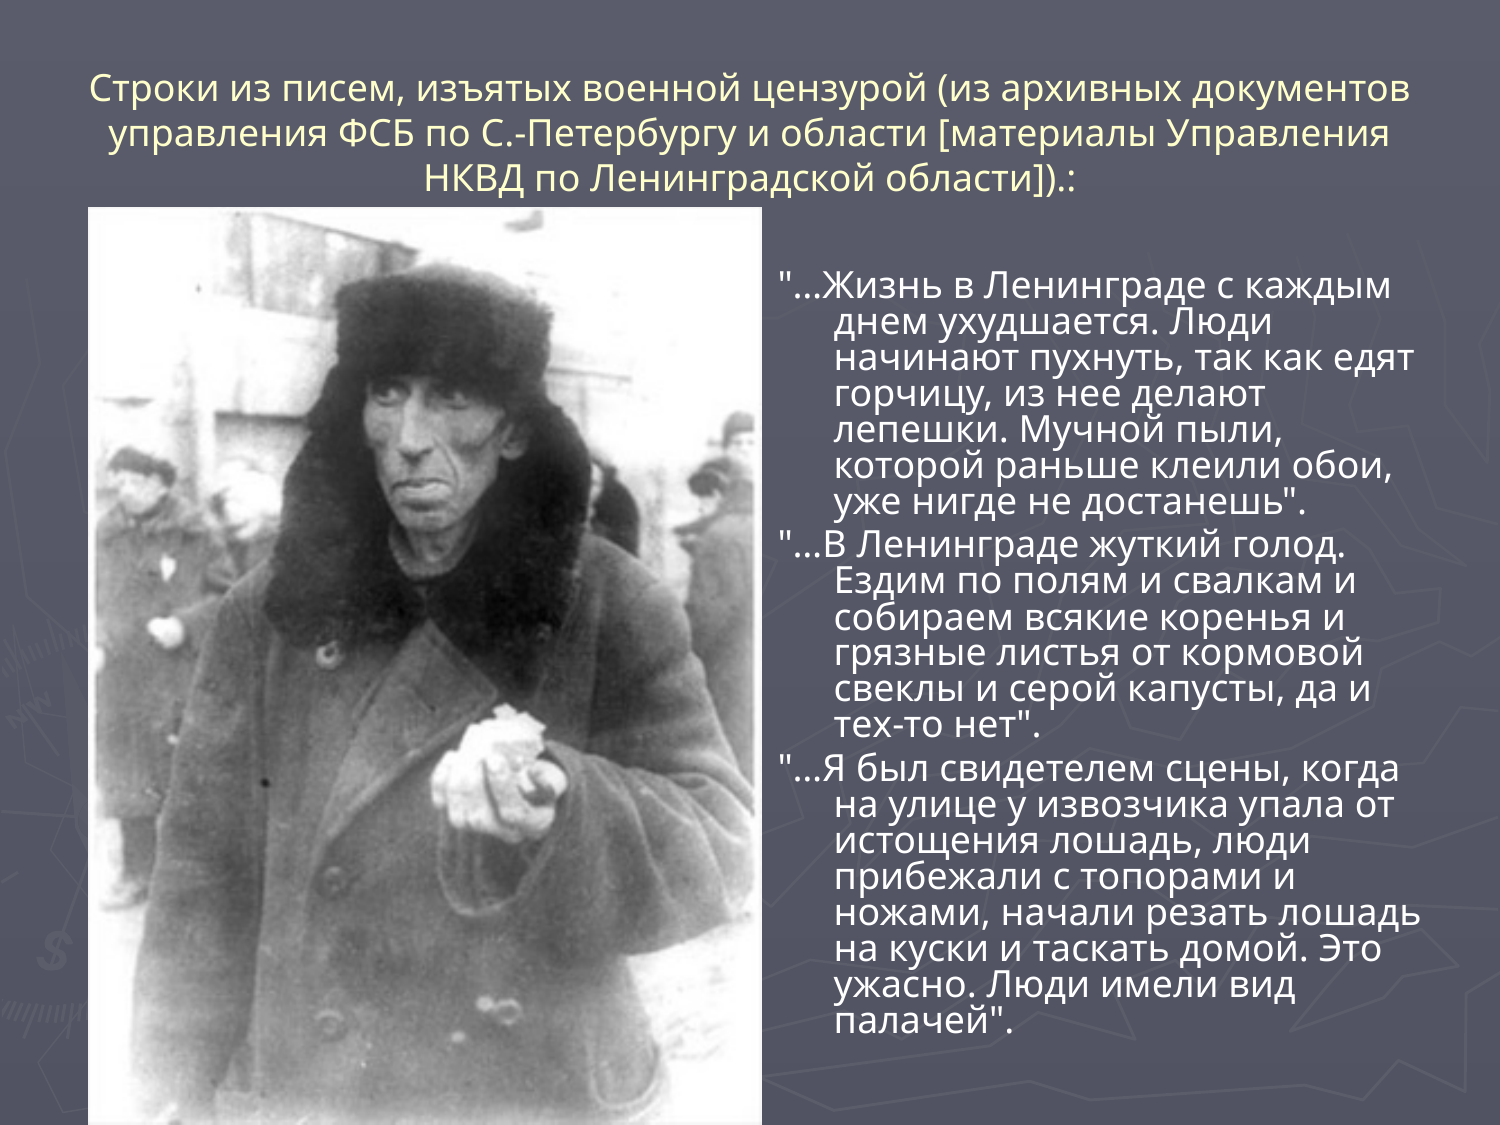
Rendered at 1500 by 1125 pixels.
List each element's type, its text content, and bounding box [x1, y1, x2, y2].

title Строки из писем, изъятых военной цензурой (из архивных документов управления ФСБ по С.-Петербургу и области [материалы Управления НКВД по Ленинградской области]).: [49, 37, 1451, 226]
list "…Жизнь в Ленинграде с каждым днем ухудшается. Люди начинают пухнуть, так как едят горчицу, из нее делают лепешки. Мучной пыли, которой раньше клеили обои, уже нигде не достанешь". "…В Ленинграде жуткий голод. Ездим по полям и свалкам и собираем всякие коренья и грязные листья от кормовой свеклы и серой капусты, да и тех-то нет". "…Я был свидетелем сцены, когда на улице у извозчика упала от истощения лошадь, люди прибежали с топорами и ножами, начали резать лошадь на куски и таскать домой. Это ужасно. Люди имели вид палачей". [767, 262, 1451, 1001]
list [88, 207, 762, 1125]
